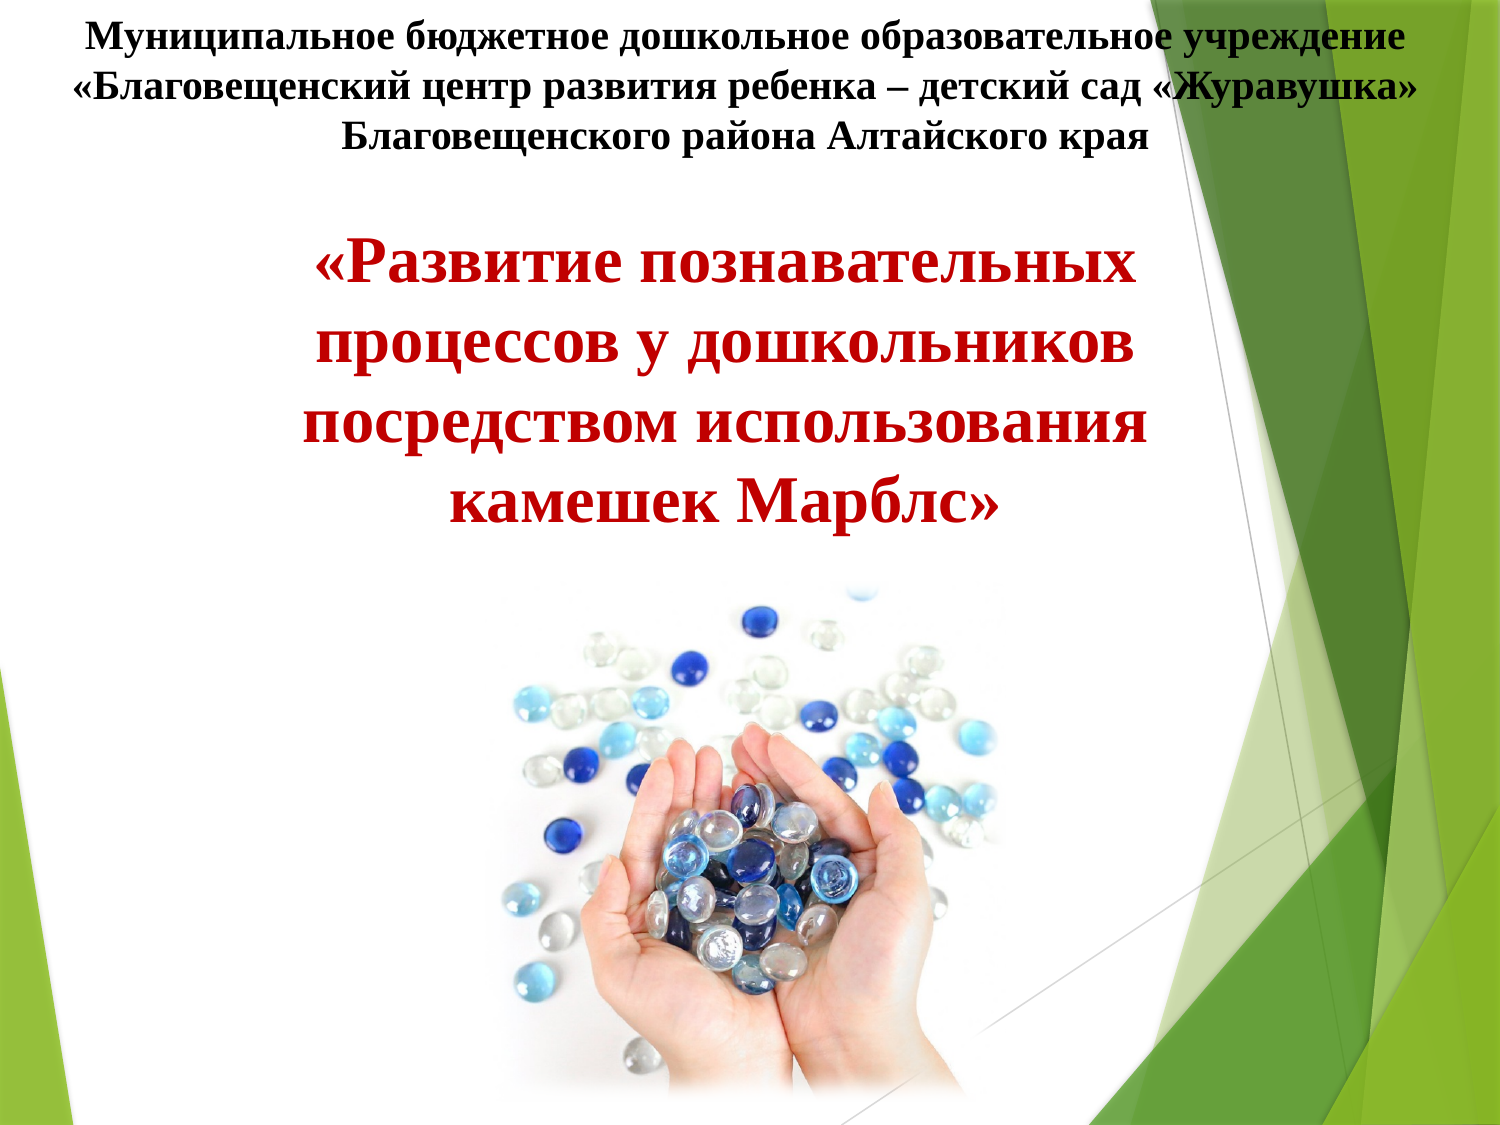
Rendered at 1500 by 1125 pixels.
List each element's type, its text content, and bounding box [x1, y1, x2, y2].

text_box «Развитие познавательных процессов у дошкольников посредством использования камешек Марблс» [171, 208, 1281, 623]
text_box Муниципальное бюджетное дошкольное образовательное учреждение «Благовещенский центр развития ребенка – детский сад «Журавушка» Благовещенского района Алтайского края [0, 0, 1500, 165]
picture [484, 580, 1007, 1103]
